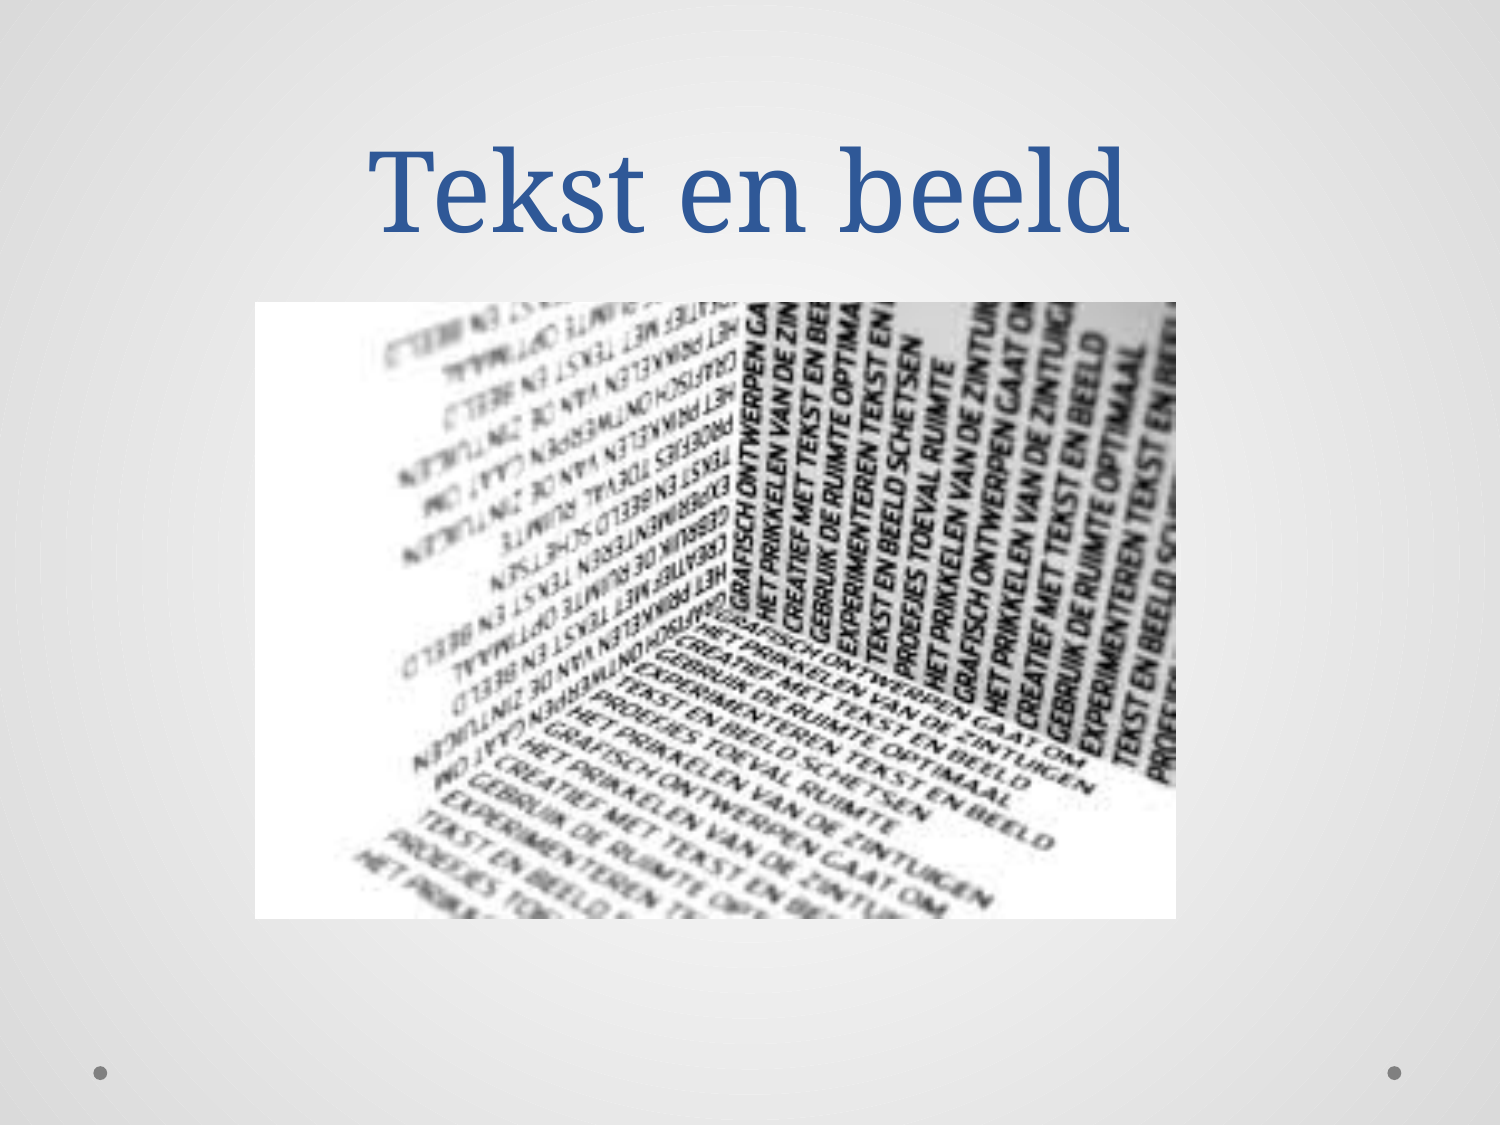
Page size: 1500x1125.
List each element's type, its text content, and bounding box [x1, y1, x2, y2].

title Tekst en beeld [75, 0, 1425, 263]
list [254, 302, 1176, 919]
